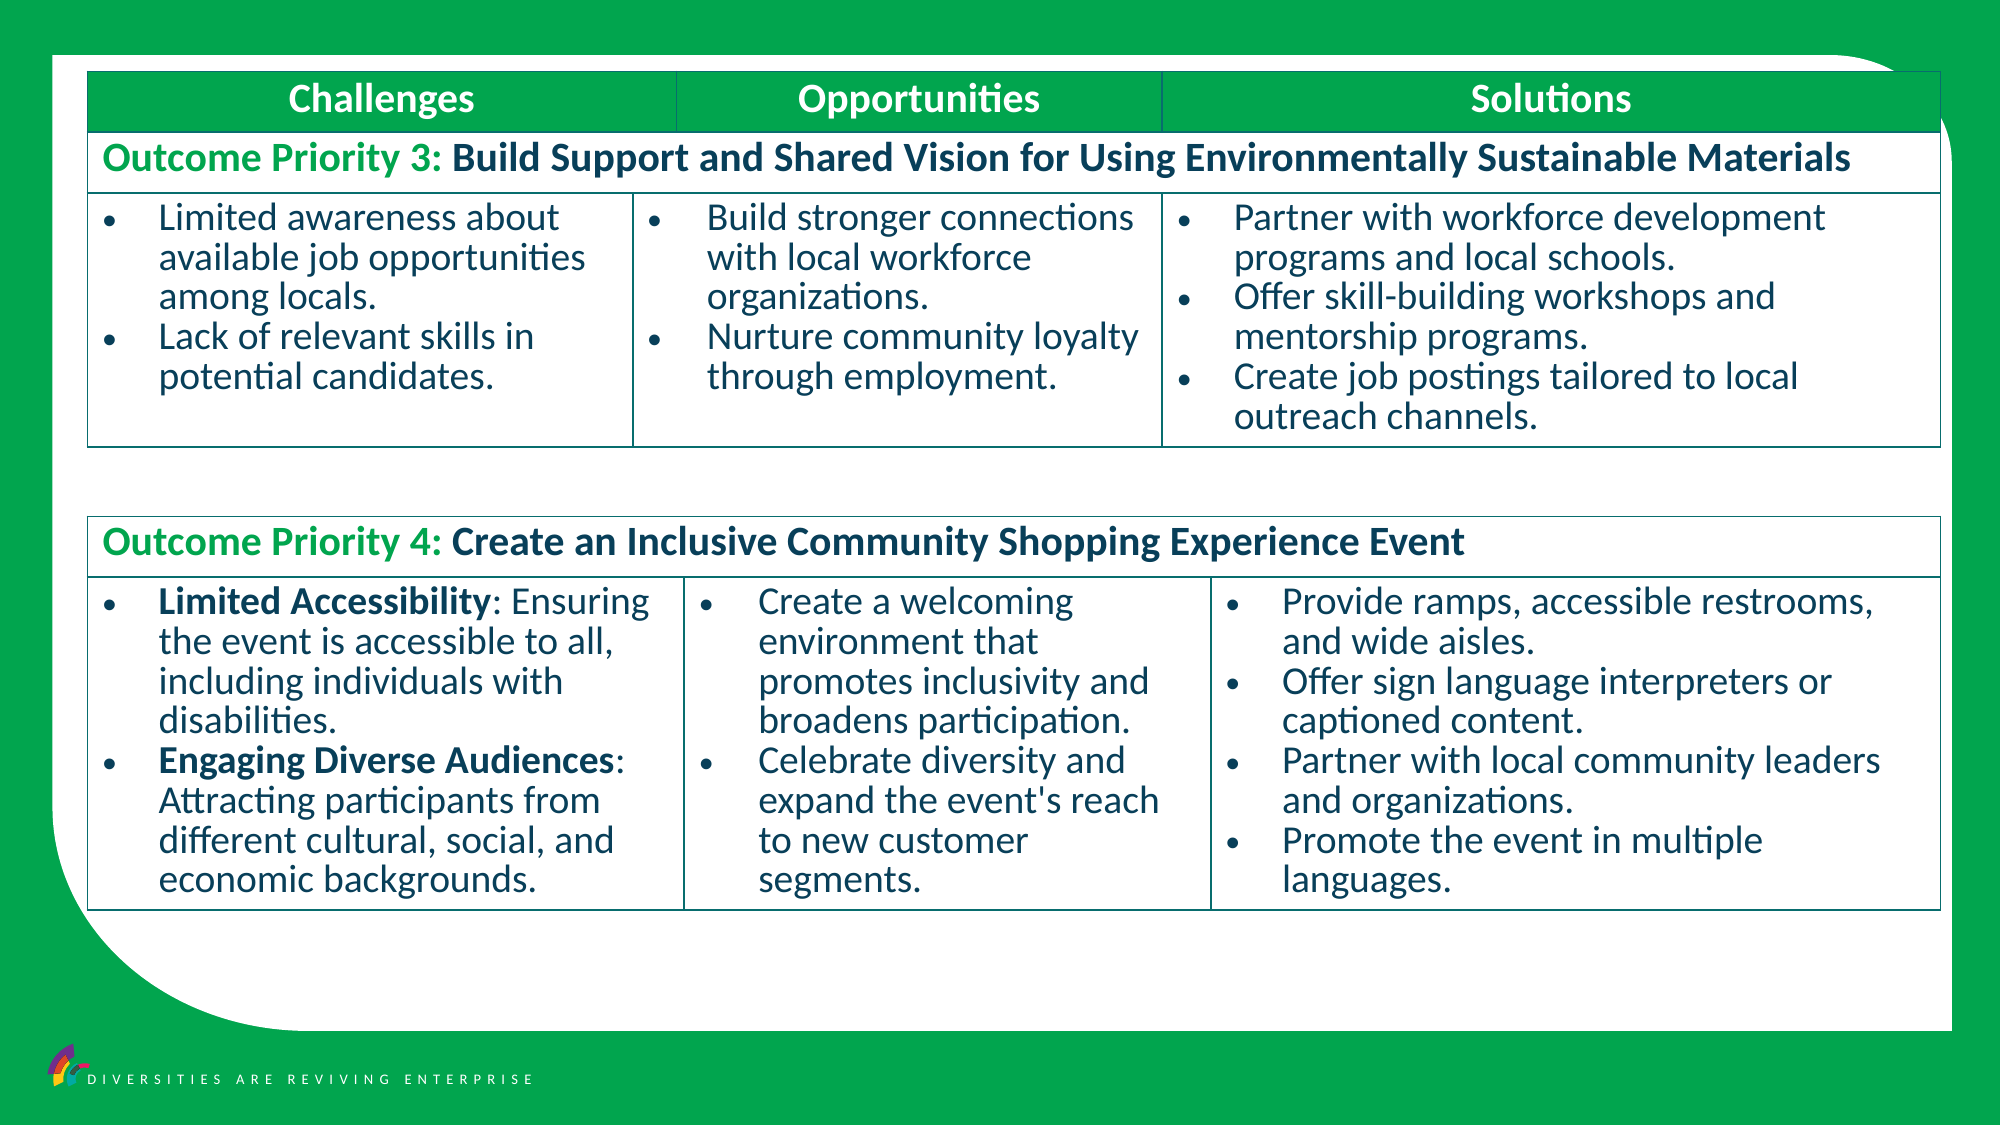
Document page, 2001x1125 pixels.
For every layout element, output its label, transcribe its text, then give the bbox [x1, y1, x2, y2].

table_cell Create a welcoming environment that promotes inclusivity and broadens participation. Celebrate diversity and expand the event's reach to new customer segments. [685, 578, 1210, 909]
table_header Opportunities [677, 72, 1161, 131]
table_header Outcome Priority 4: Create an Inclusive Community Shopping Experience Event [88, 517, 1940, 576]
table_cell Outcome Priority 3: Build Support and Shared Vision for Using Environmentally Sustainable Materials [88, 133, 1940, 192]
table_cell Provide ramps, accessible restrooms, and wide aisles. Offer sign language interpreters or captioned content. Partner with local community leaders and organizations. Promote the event in multiple languages. [1212, 578, 1940, 909]
table_cell Build stronger connections with local workforce organizations. Nurture community loyalty through employment. [634, 194, 1161, 446]
table_cell Limited awareness about available job opportunities among locals. Lack of relevant skills in potential candidates. [88, 194, 632, 446]
table_cell Limited Accessibility: Ensuring the event is accessible to all, including individuals with disabilities. Engaging Diverse Audiences: Attracting participants from different cultural, social, and economic backgrounds. [88, 578, 683, 909]
table_cell Partner with workforce development programs and local schools. Offer skill-building workshops and mentorship programs. Create job postings tailored to local outreach channels. [1163, 194, 1940, 446]
table_header Challenges [88, 72, 676, 131]
table_header Solutions [1163, 72, 1940, 131]
